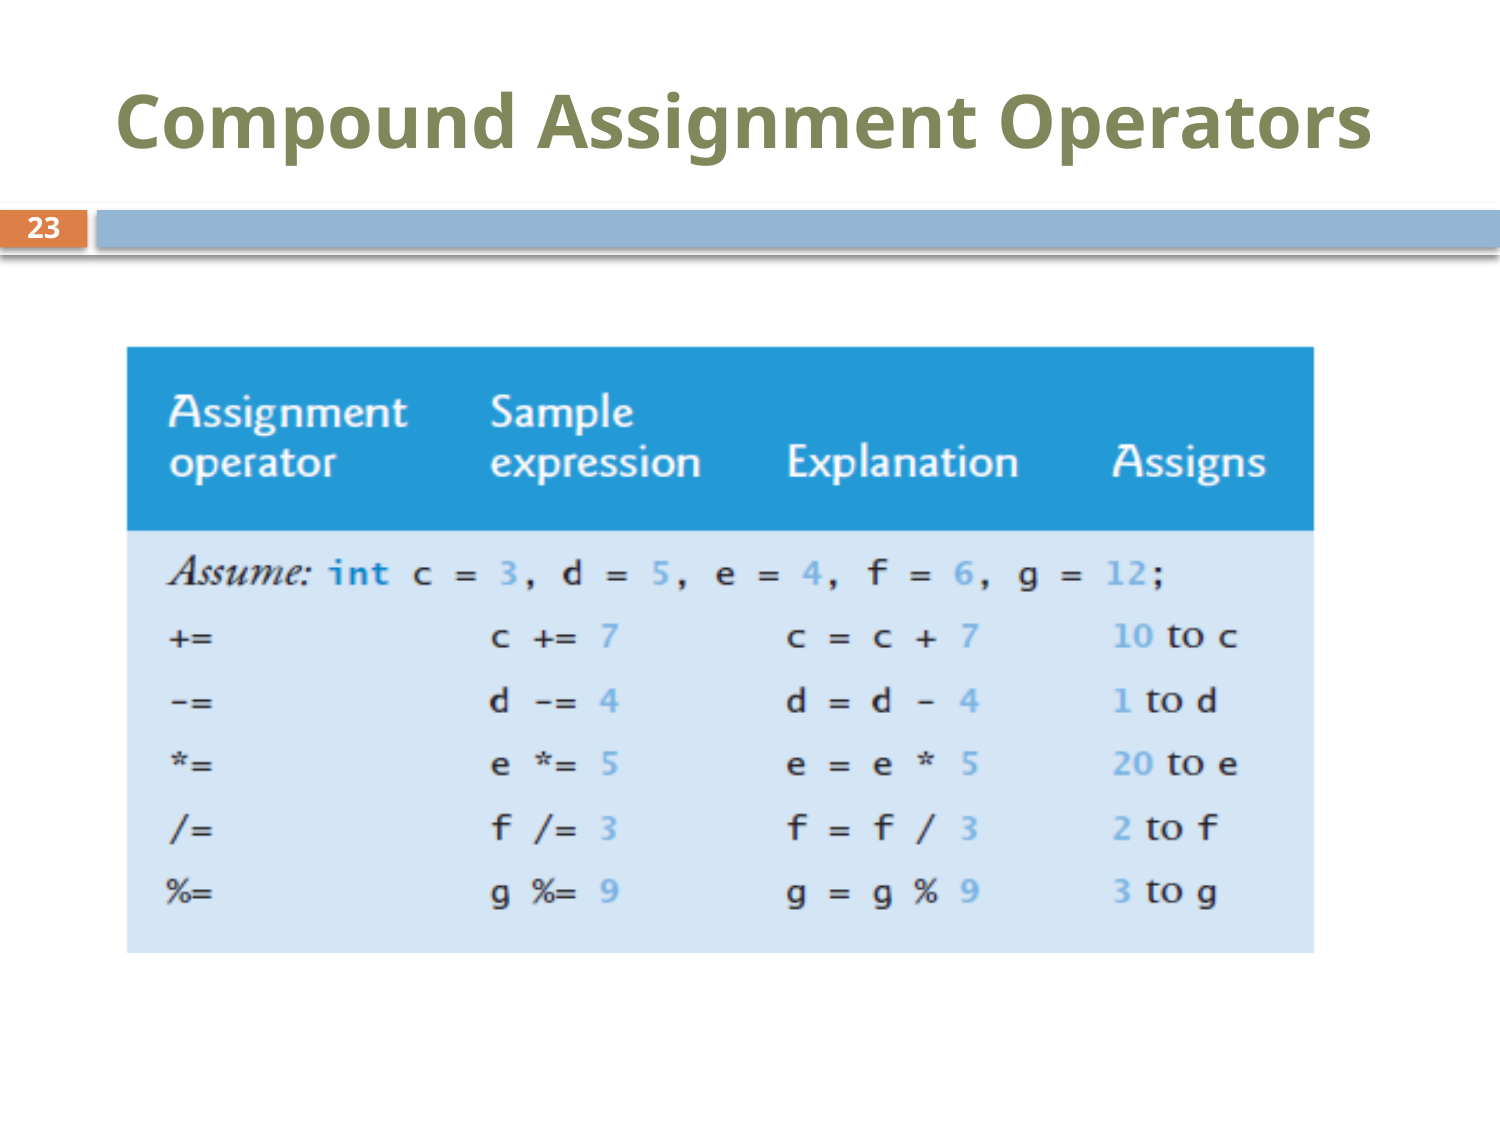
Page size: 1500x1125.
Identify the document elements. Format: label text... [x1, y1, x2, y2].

picture [123, 341, 1318, 953]
slide_number 23 [0, 208, 88, 249]
title Compound Assignment Operators [99, 37, 1438, 200]
